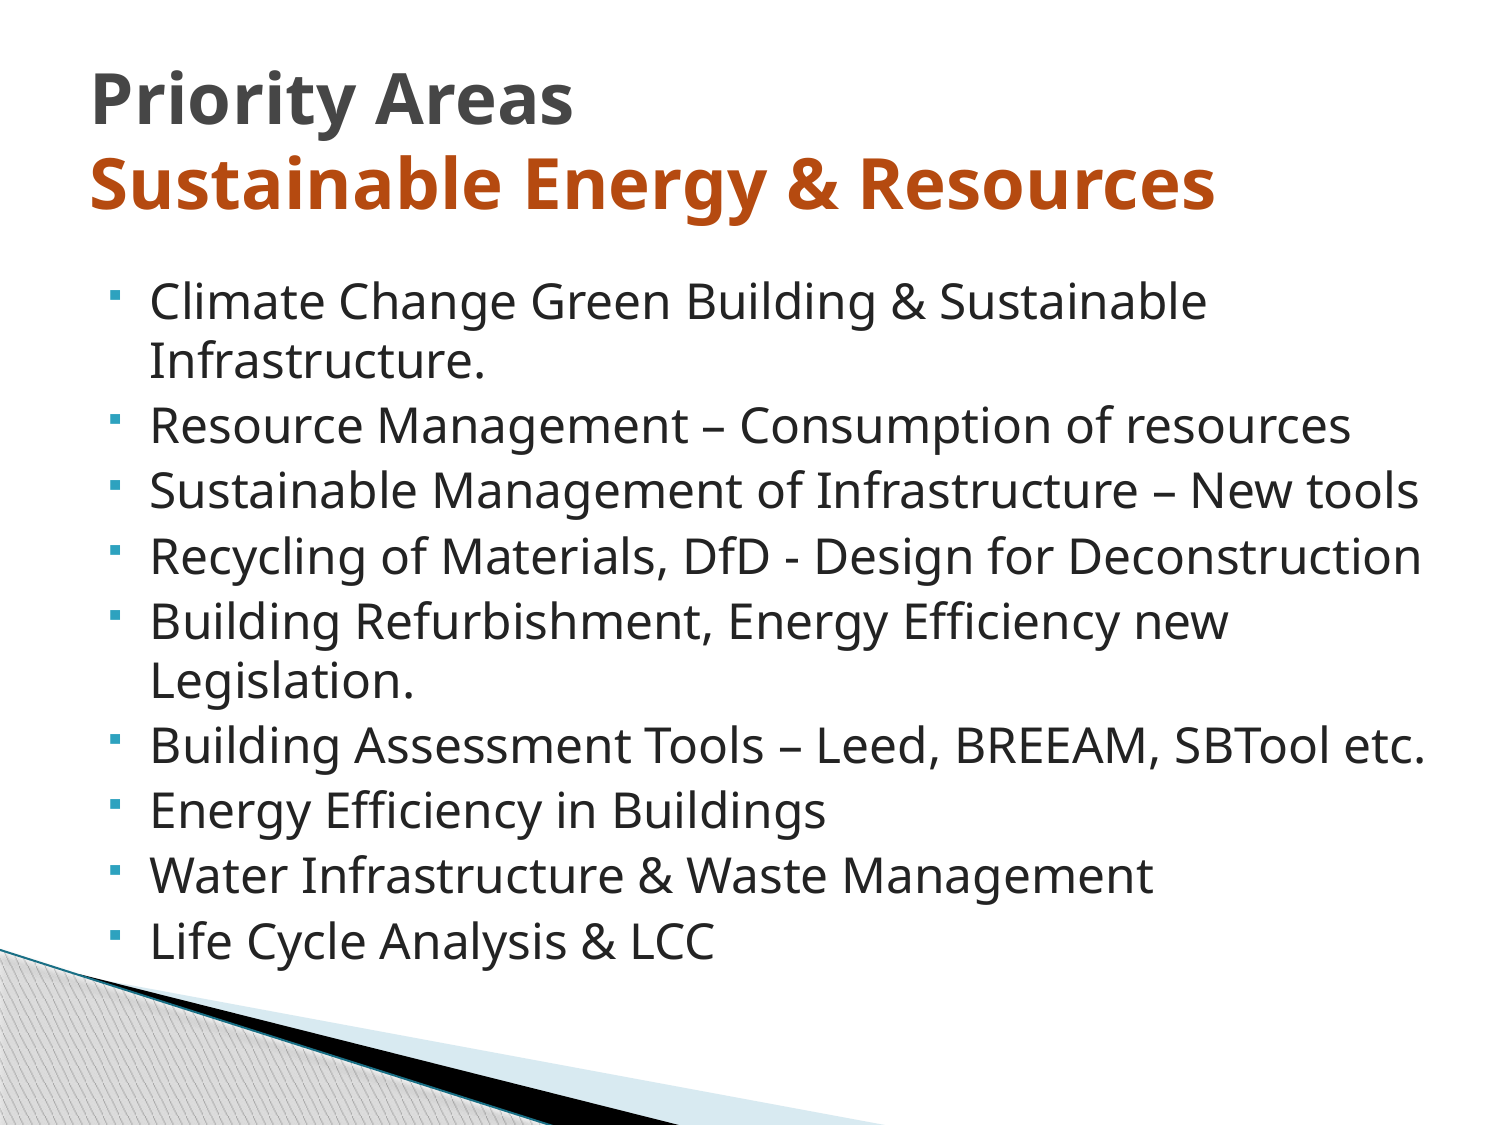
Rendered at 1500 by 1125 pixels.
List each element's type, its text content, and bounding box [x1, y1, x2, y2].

title Priority Areas Sustainable Energy & Resources [75, 45, 1425, 233]
list Climate Change Green Building & Sustainable Infrastructure. Resource Management – Consumption of resources Sustainable Management of Infrastructure – New tools Recycling of Materials, DfD - Design for Deconstruction Building Refurbishment, Energy Efficiency new Legislation. Building Assessment Tools – Leed, BREEAM, SBTool etc. Energy Efficiency in Buildings Water Infrastructure & Waste Management Life Cycle Analysis & LCC [75, 262, 1500, 1083]
